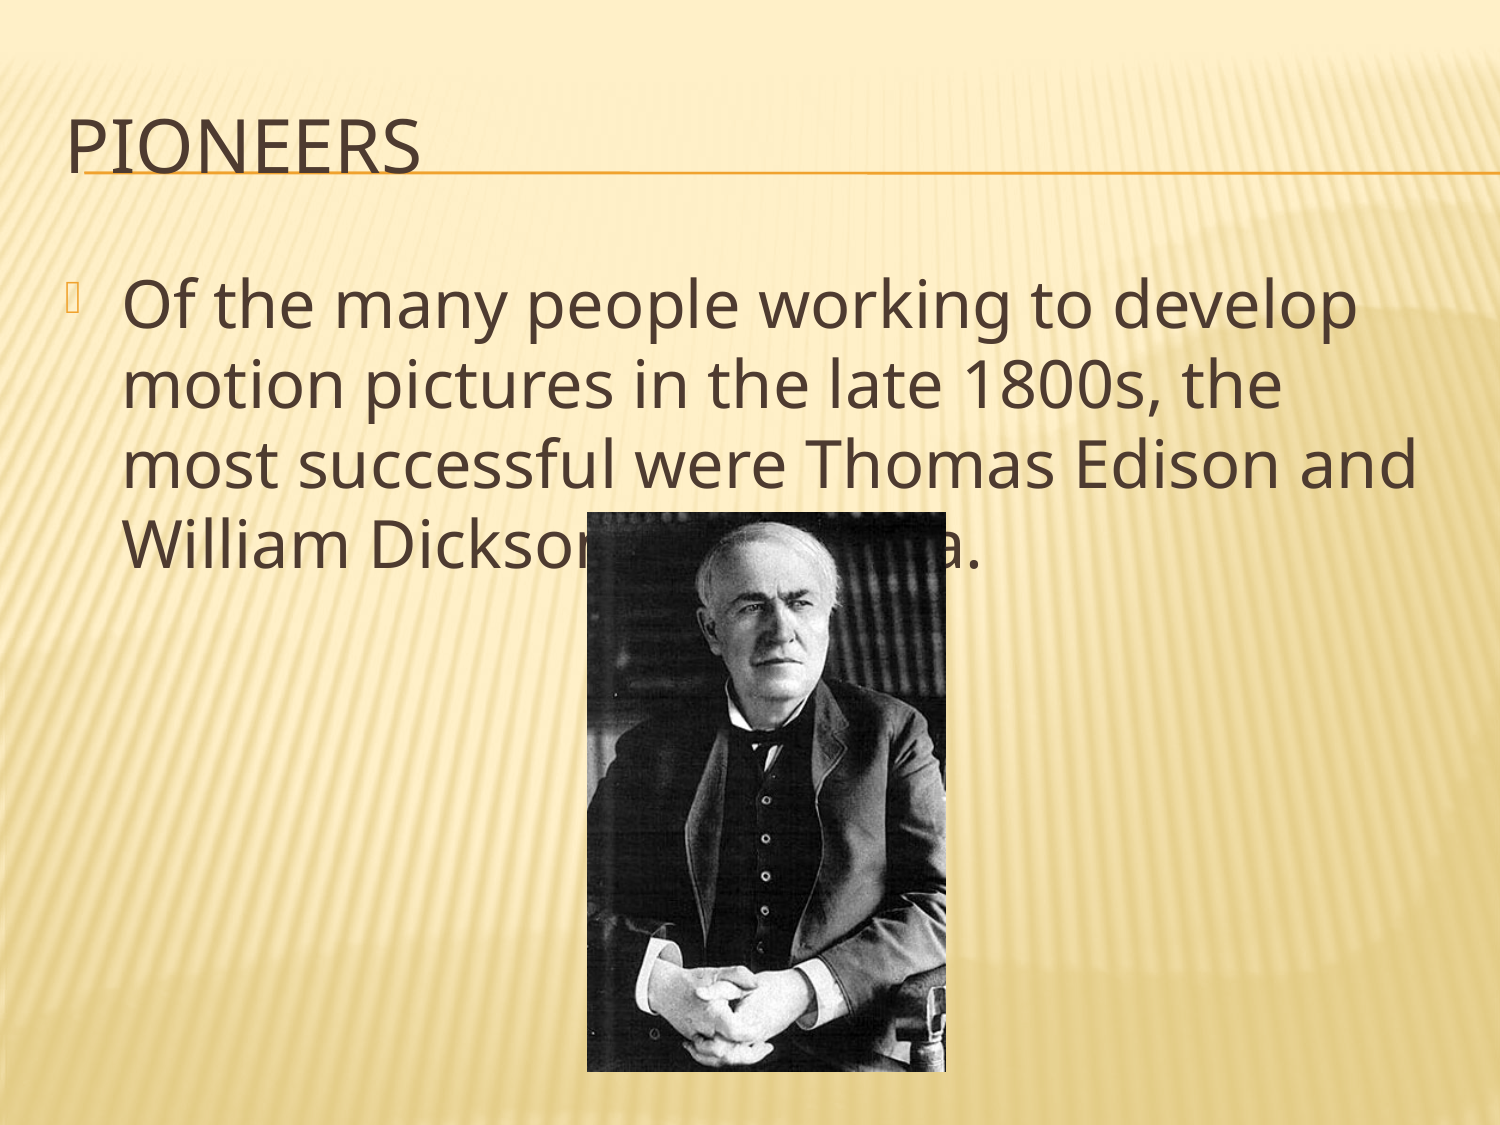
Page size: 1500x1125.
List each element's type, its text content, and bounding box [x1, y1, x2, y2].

title Pioneers [50, 75, 1475, 213]
picture [587, 512, 947, 1073]
list Of the many people working to develop motion pictures in the late 1800s, the most successful were Thomas Edison and William Dickson in America. [50, 254, 1475, 998]
